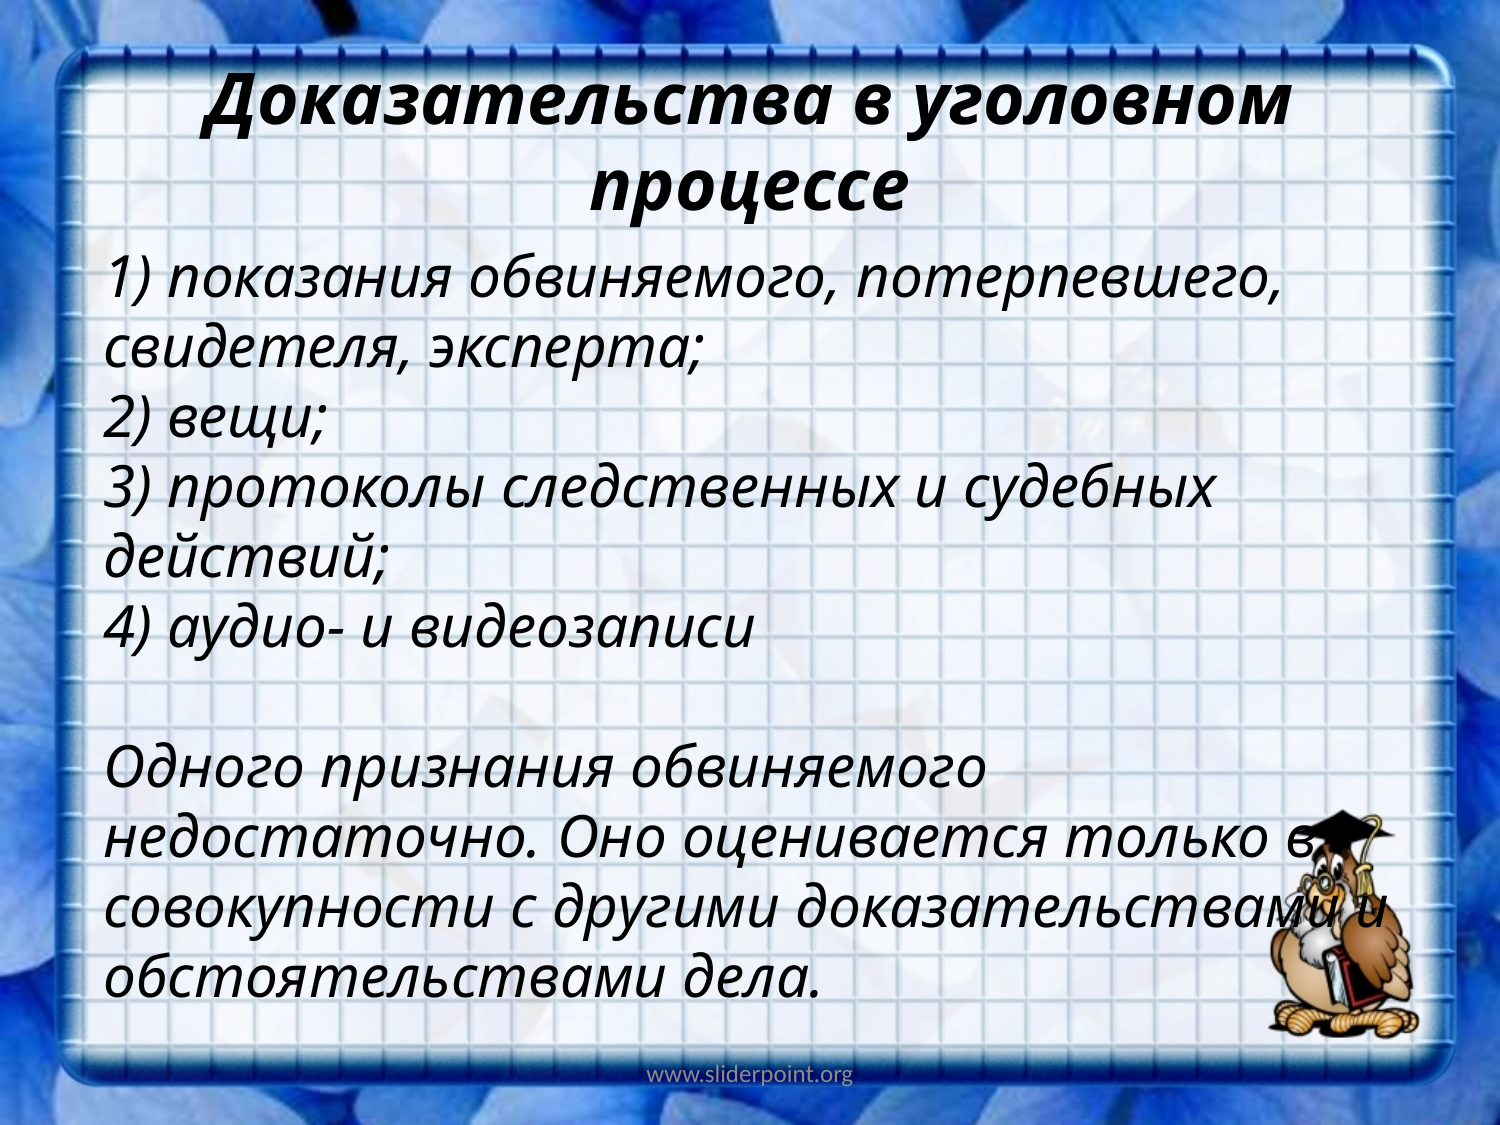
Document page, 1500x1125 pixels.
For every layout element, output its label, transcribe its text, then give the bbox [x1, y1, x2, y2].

picture [0, 0, 1500, 1125]
text_box 1) показания обвиняемого, потерпевшего, свидетеля, эксперта; 2) вещи; 3) протоколы следственных и судебных действий; 4) аудио- и видеозаписи Одного признания обвиняемого недостаточно. Оно оценивается только в совокупности с другими доказательствами и обстоятельствами дела. [88, 231, 1424, 1017]
title Доказательства в уголовном процессе [75, 45, 1425, 233]
footer www.sliderpoint.org [512, 1042, 988, 1103]
